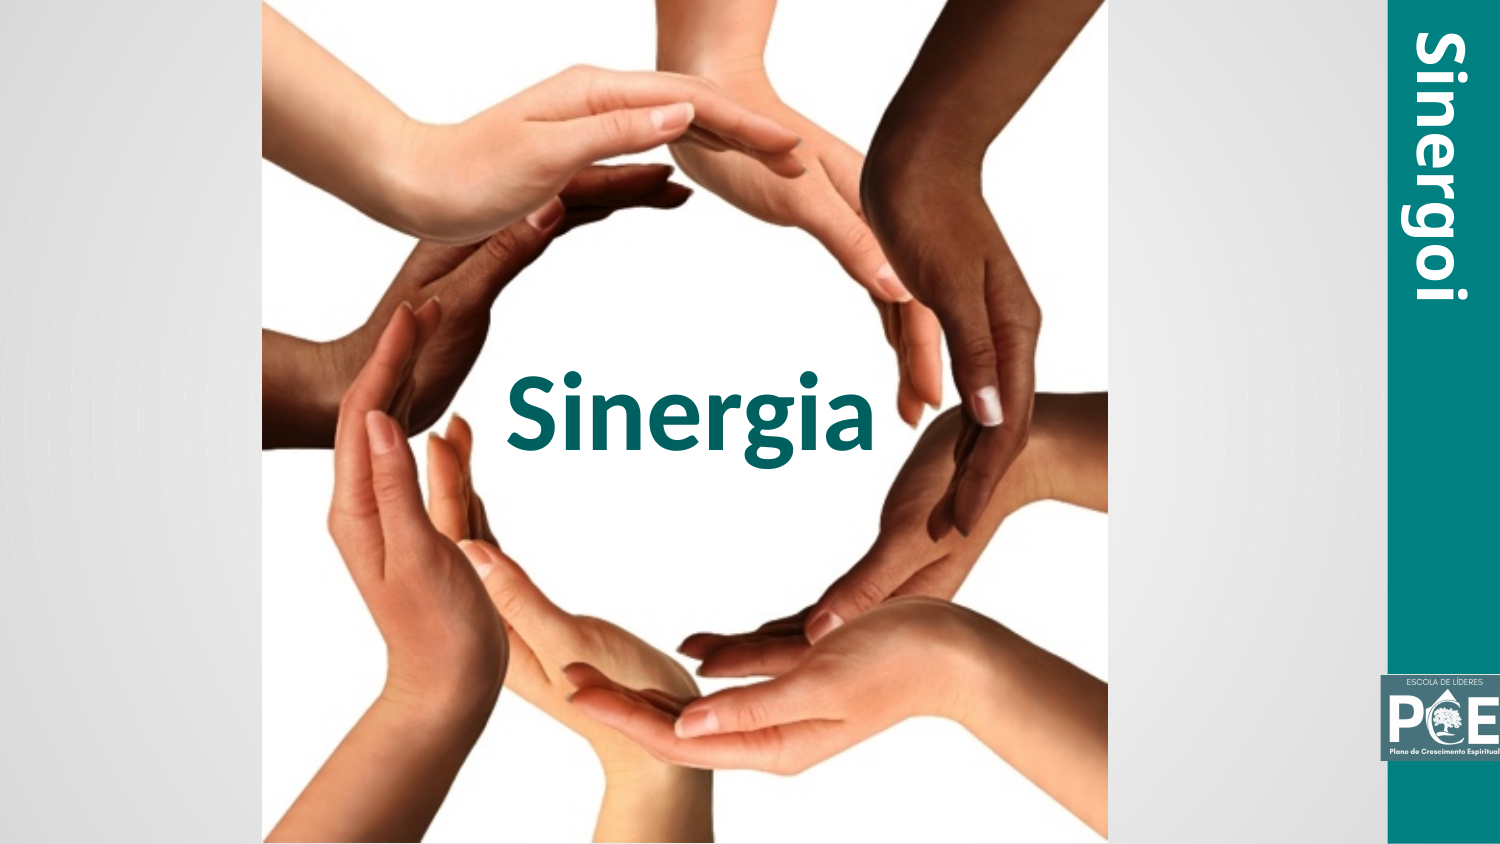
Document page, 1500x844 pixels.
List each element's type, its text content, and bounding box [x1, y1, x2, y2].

picture [262, 0, 1108, 844]
picture [1380, 674, 1500, 761]
text_box Sinergoi [1397, 23, 1492, 651]
